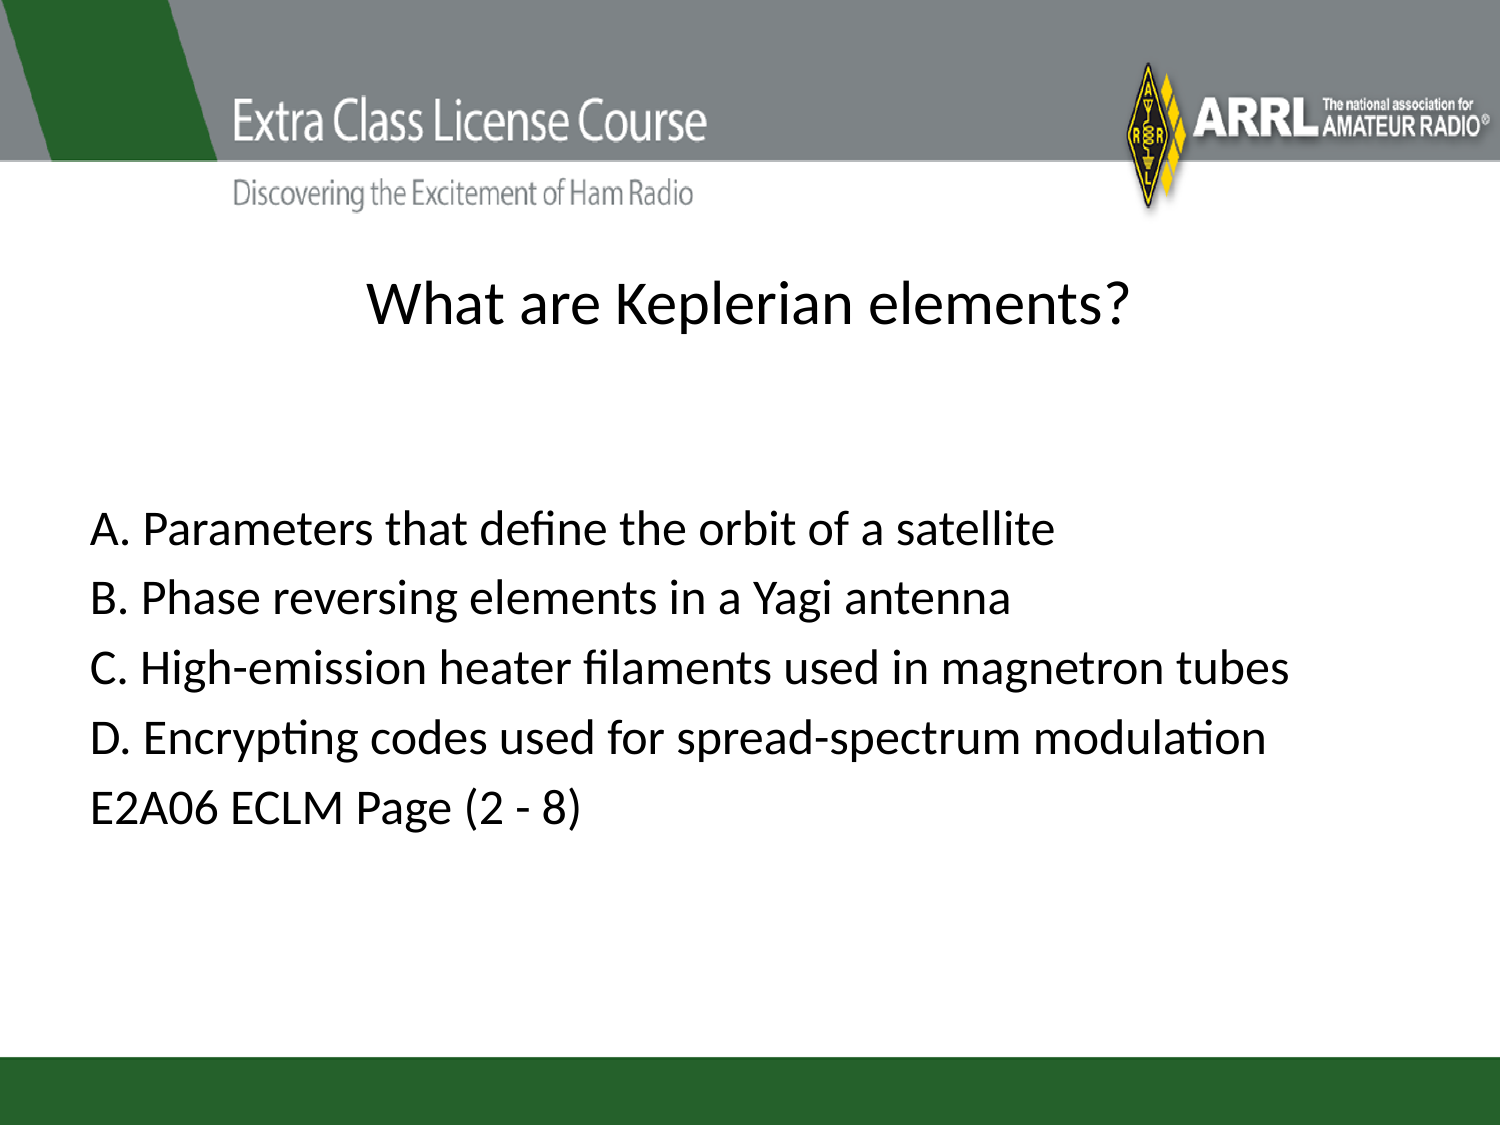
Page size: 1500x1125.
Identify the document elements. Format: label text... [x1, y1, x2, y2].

title What are Keplerian elements? [75, 254, 1425, 435]
picture [0, 0, 1500, 1125]
list A. Parameters that define the orbit of a satellite B. Phase reversing elements in a Yagi antenna C. High-emission heater filaments used in magnetron tubes D. Encrypting codes used for spread-spectrum modulation E2A06 ECLM Page (2 - 8) [75, 487, 1425, 1005]
